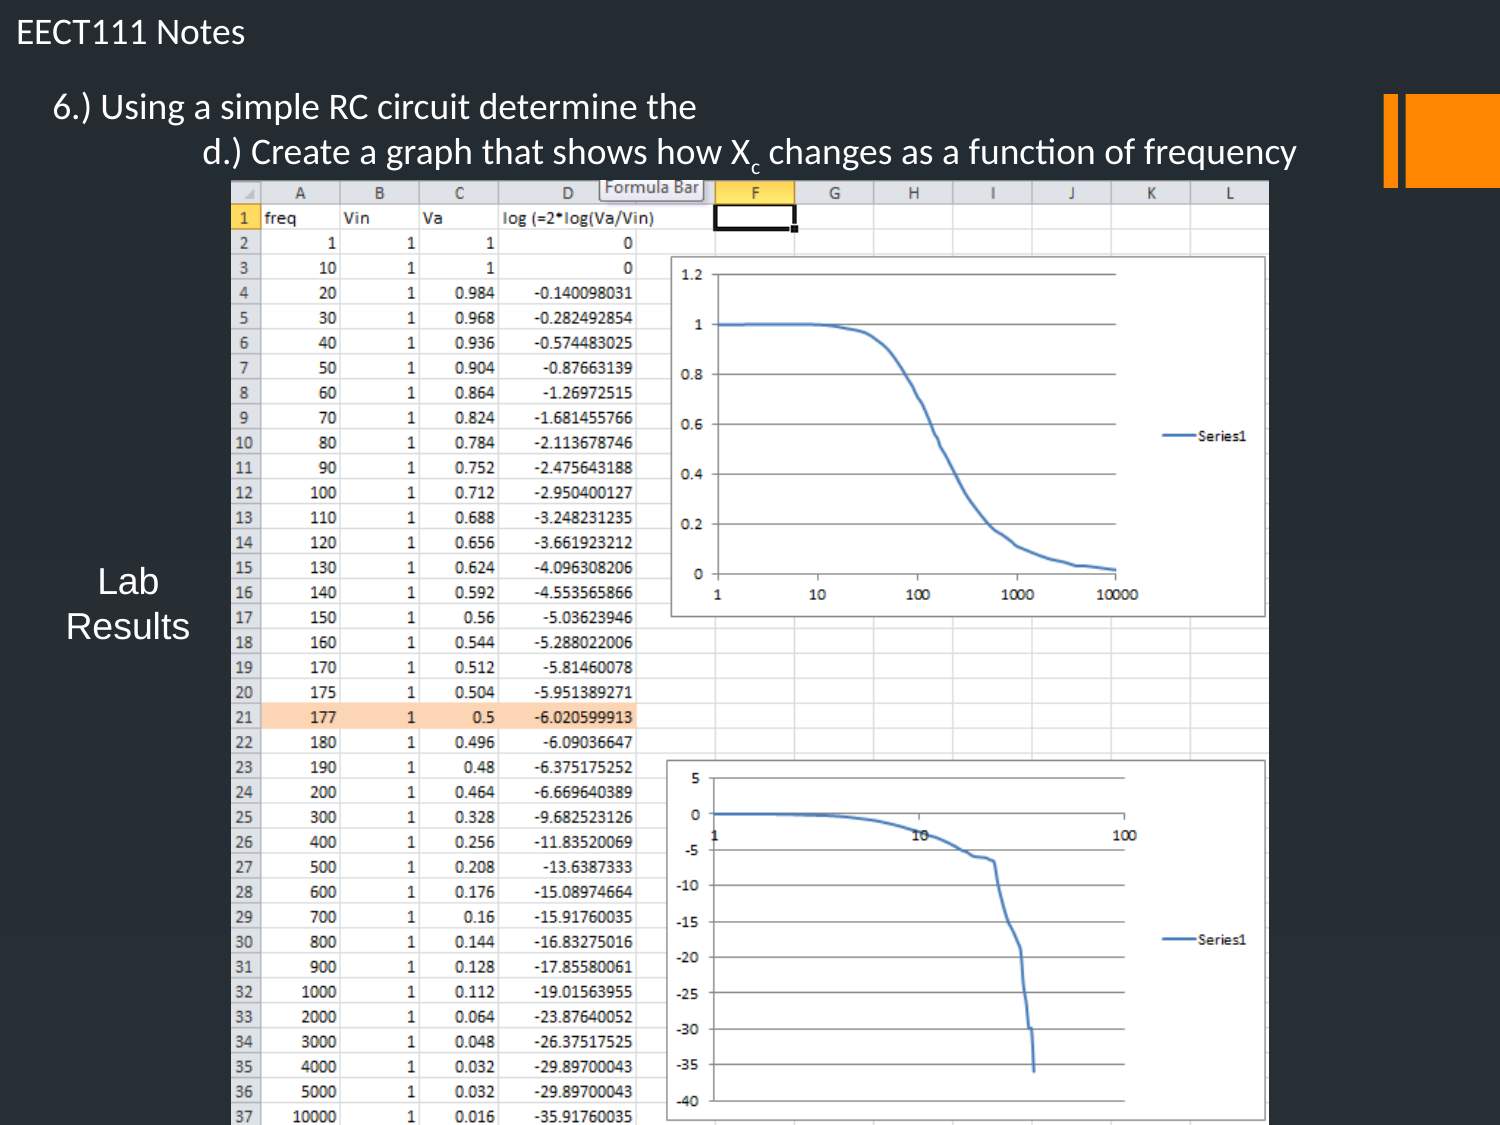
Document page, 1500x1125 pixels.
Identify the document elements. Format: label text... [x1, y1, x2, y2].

picture [230, 180, 1270, 1125]
text_box Lab Results [50, 549, 206, 655]
text_box 6.) Using a simple RC circuit determine the d.) Create a graph that shows how Xc changes as a function of frequency [37, 74, 1463, 186]
text_box EECT111 Notes [1, 0, 261, 60]
